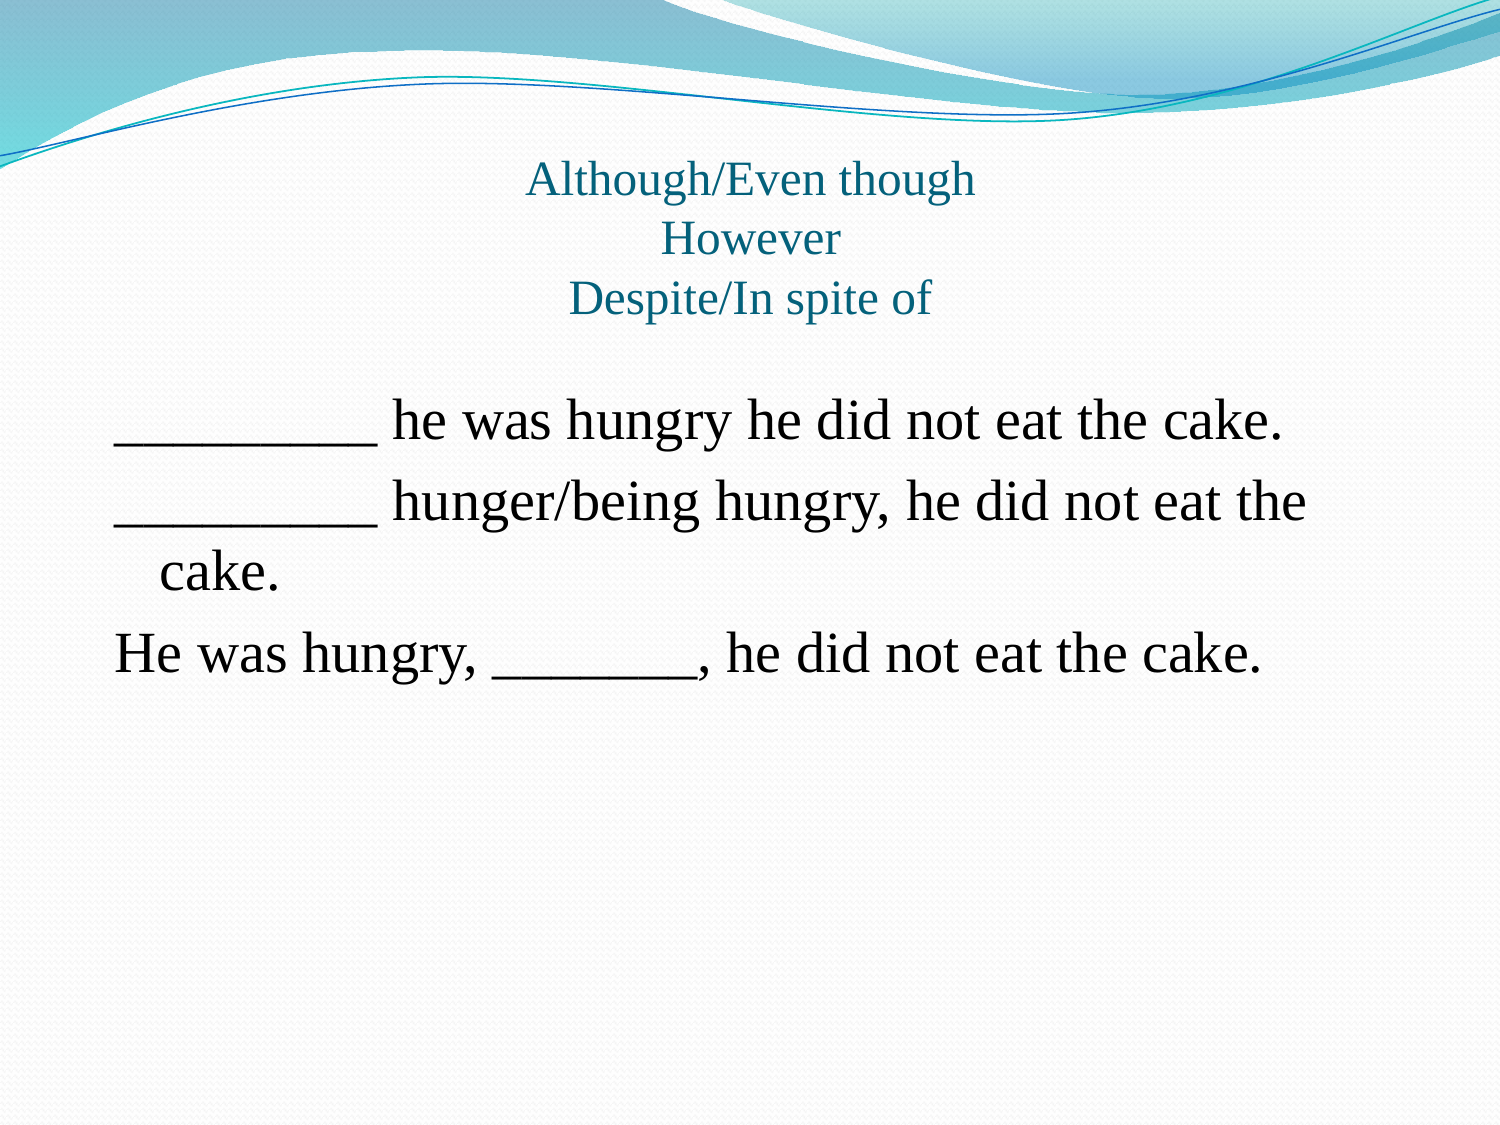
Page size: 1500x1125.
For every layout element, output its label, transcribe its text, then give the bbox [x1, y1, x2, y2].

list _________ he was hungry he did not eat the cake. _________ hunger/being hungry, he did not eat the cake. He was hungry, _______, he did not eat the cake. [100, 373, 1425, 1038]
title Although/Even though However Despite/In spite of [76, 137, 1425, 384]
